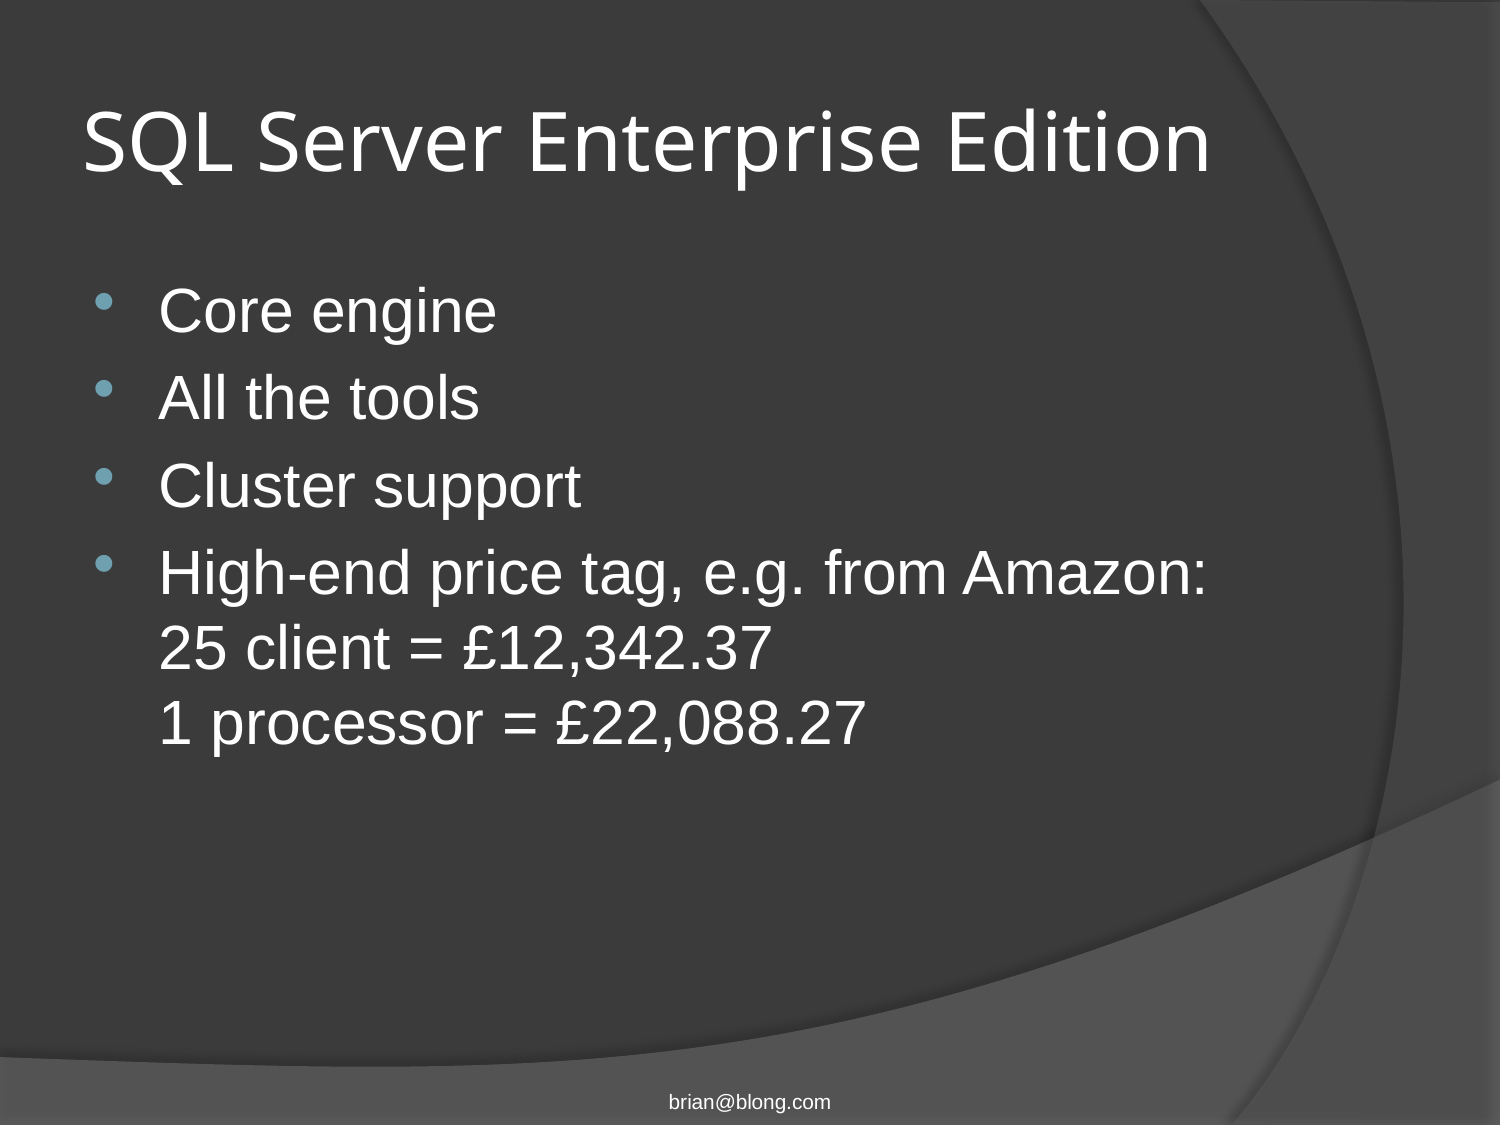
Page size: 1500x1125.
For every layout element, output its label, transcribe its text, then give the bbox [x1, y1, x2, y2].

title SQL Server Enterprise Edition [75, 45, 1300, 233]
footer brian@blong.com [512, 1053, 988, 1114]
list Core engine All the tools Cluster support High-end price tag, e.g. from Amazon: 25 client = £12,342.37 1 processor = £22,088.27 [75, 262, 1300, 1005]
